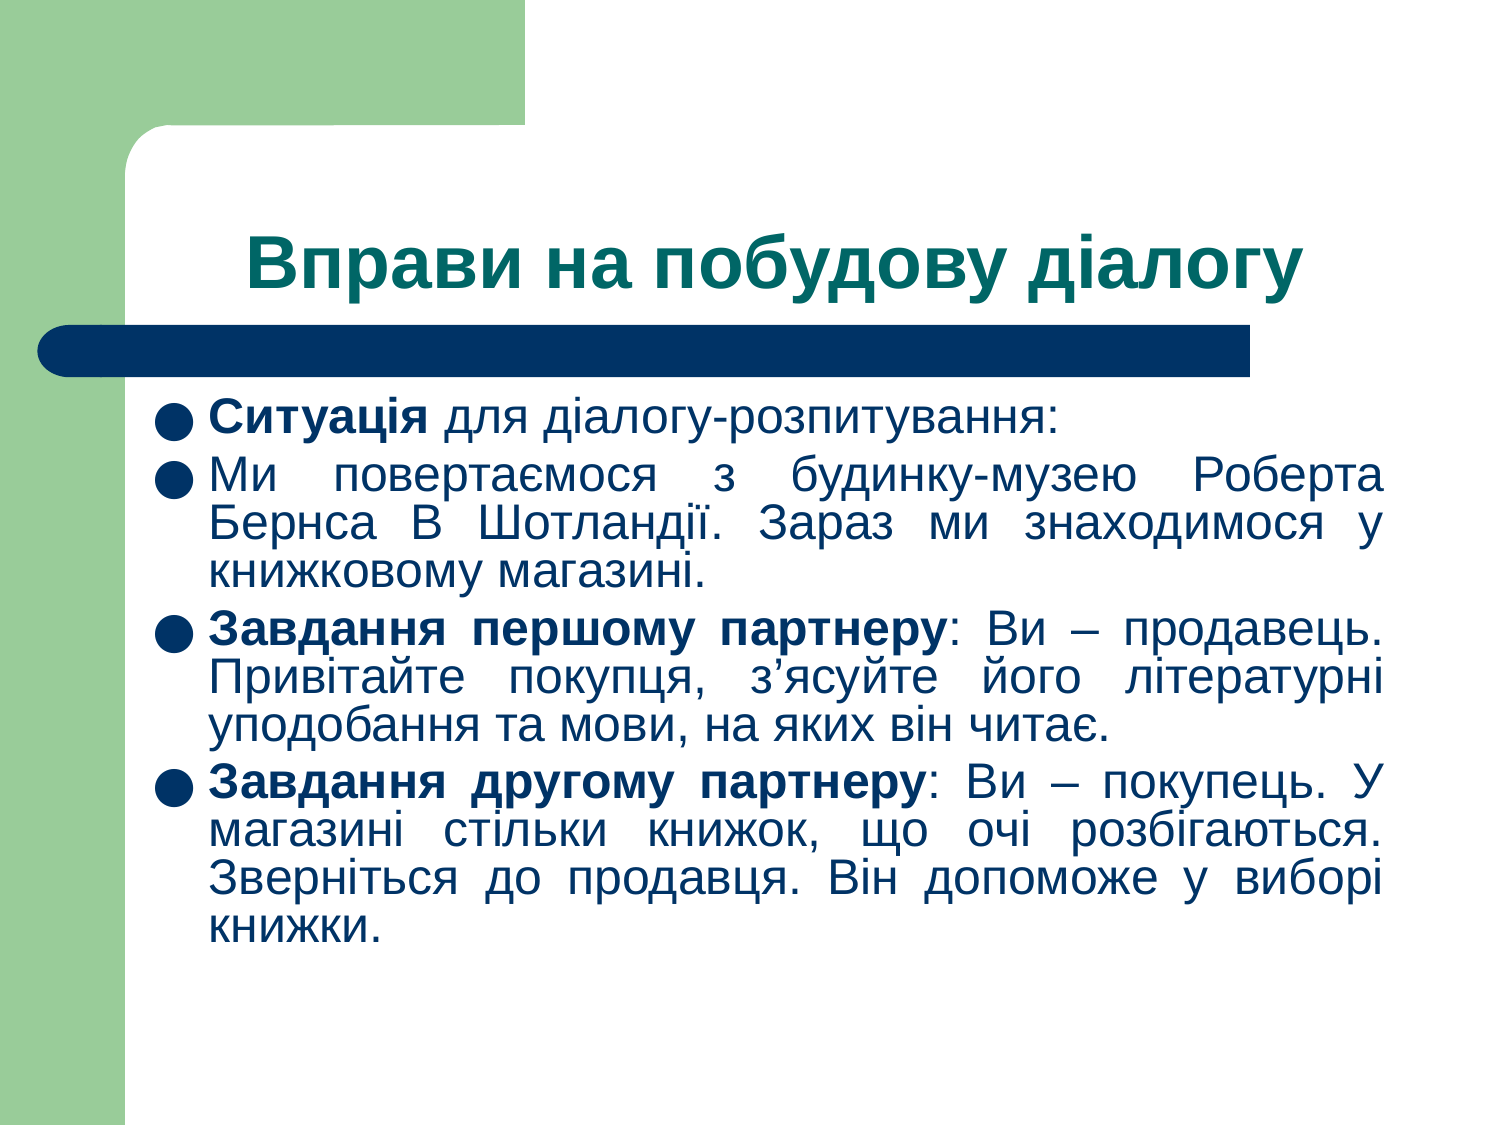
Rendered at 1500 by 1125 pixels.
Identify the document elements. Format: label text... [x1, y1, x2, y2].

list Ситуація для діалогу-розпитування: Ми повертаємося з будинку-музею Роберта Бернса В Шотландії. Зараз ми знаходимося у книжковому магазині. Завдання першому партнеру: Ви – продавець. Привітайте покупця, з’ясуйте його літературні уподобання та мови, на яких він читає. Завдання другому партнеру: Ви – покупець. У магазині стільки книжок, що очі розбігаються. Зверніться до продавця. Він допоможе у виборі книжки. [137, 387, 1400, 999]
title Вправи на побудову діалогу [125, 125, 1425, 313]
